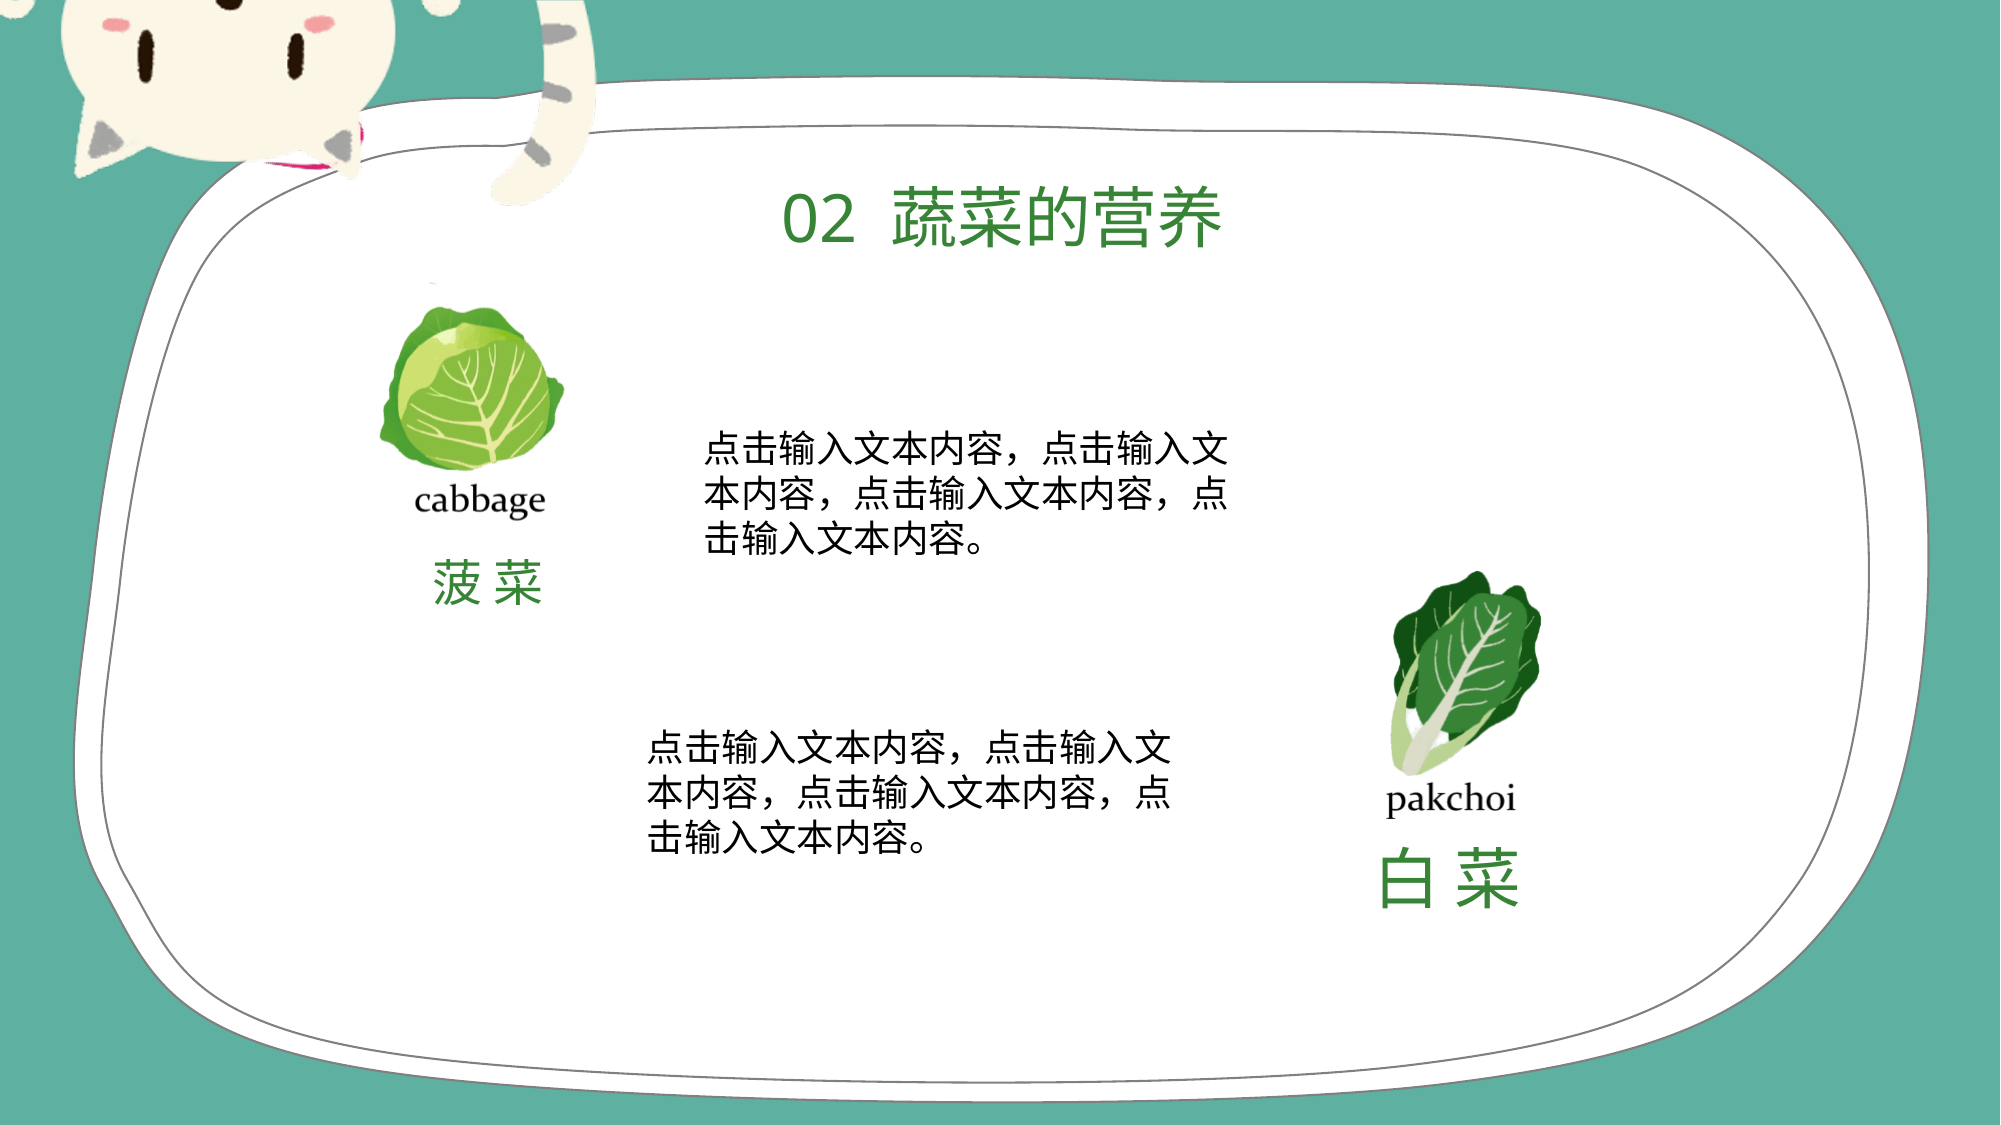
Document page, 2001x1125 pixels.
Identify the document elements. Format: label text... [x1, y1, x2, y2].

text_box 02 蔬菜的营养 [766, 168, 1270, 264]
text_box 点击输入文本内容，点击输入文本内容，点击输入文本内容，点击输入文本内容。 [689, 417, 1268, 658]
text_box 点击输入文本内容，点击输入文本内容，点击输入文本内容，点击输入文本内容。 [631, 716, 1211, 957]
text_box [374, 253, 647, 620]
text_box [1358, 543, 1606, 926]
picture [0, 0, 597, 217]
